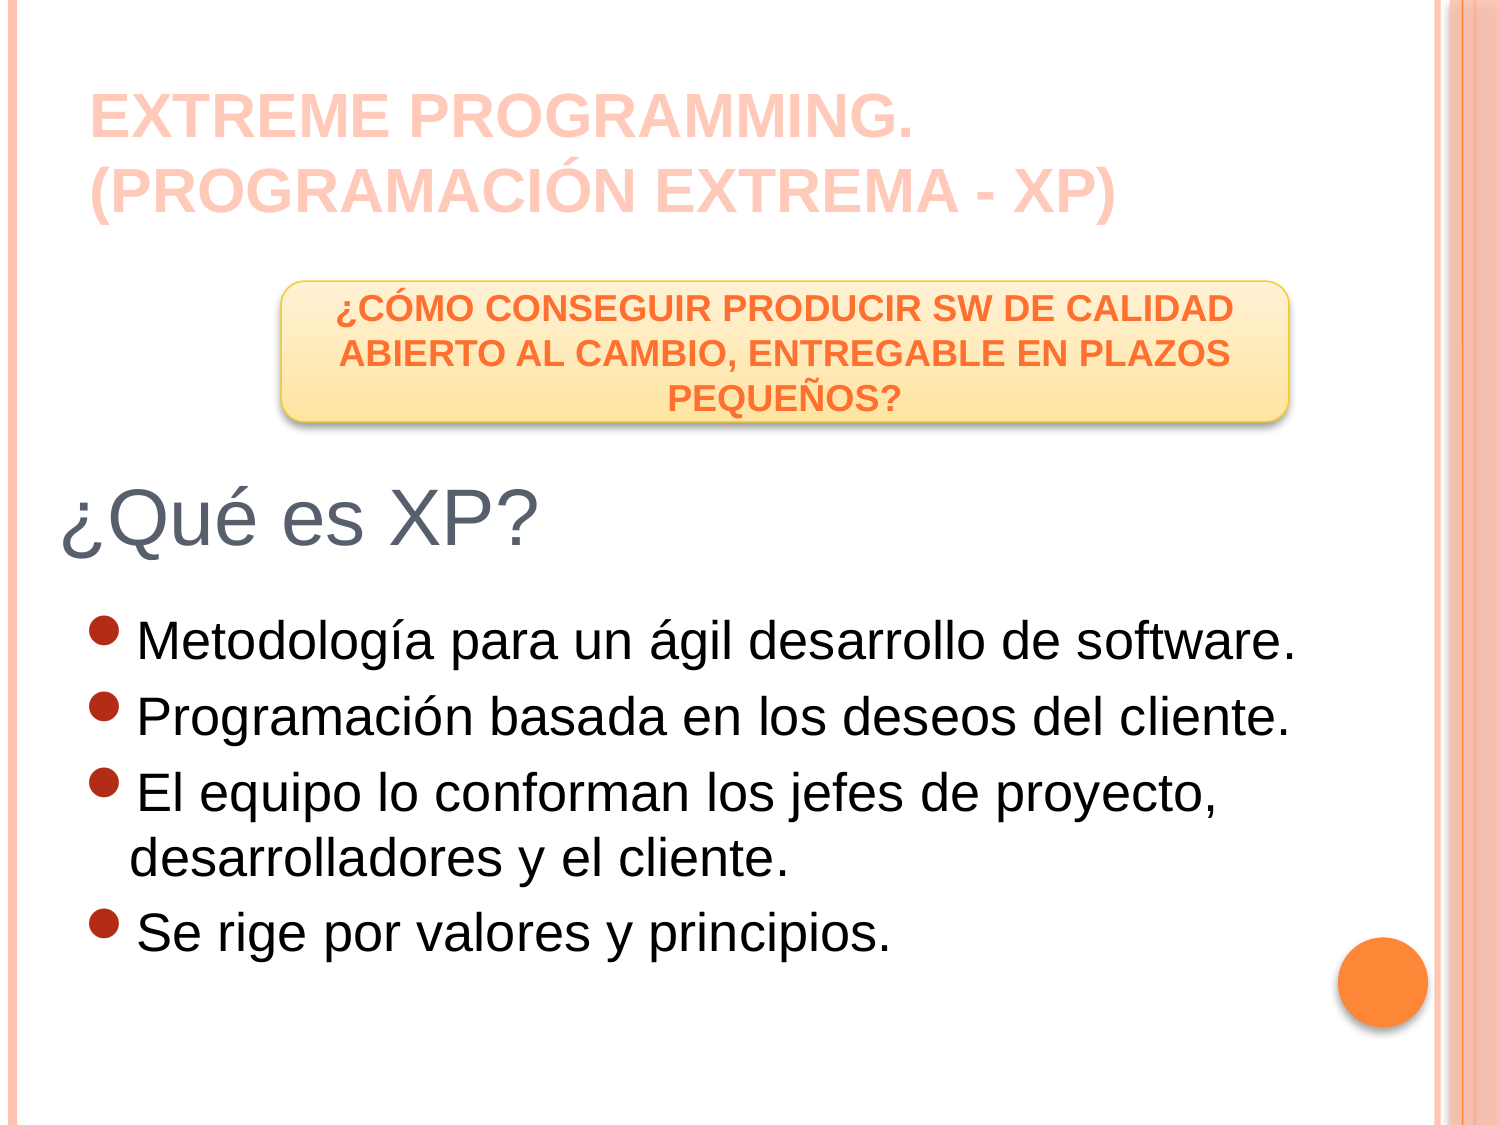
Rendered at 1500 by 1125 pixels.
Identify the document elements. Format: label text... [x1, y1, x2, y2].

text_box ¿Qué es XP? [58, 457, 1409, 562]
text_box ¿CÓMO CONSEGUIR PRODUCIR SW DE CALIDAD ABIERTO AL CAMBIO, ENTREGABLE EN PLAZOS PEQUEÑOS? [280, 280, 1290, 423]
text_box Metodología para un ágil desarrollo de software. Programación basada en los deseos del cliente. El equipo lo conforman los jefes de proyecto, desarrolladores y el cliente. Se rige por valores y principios. [70, 597, 1421, 1032]
title Extreme Programming. (Programación extrema - XP) [75, 45, 1300, 233]
